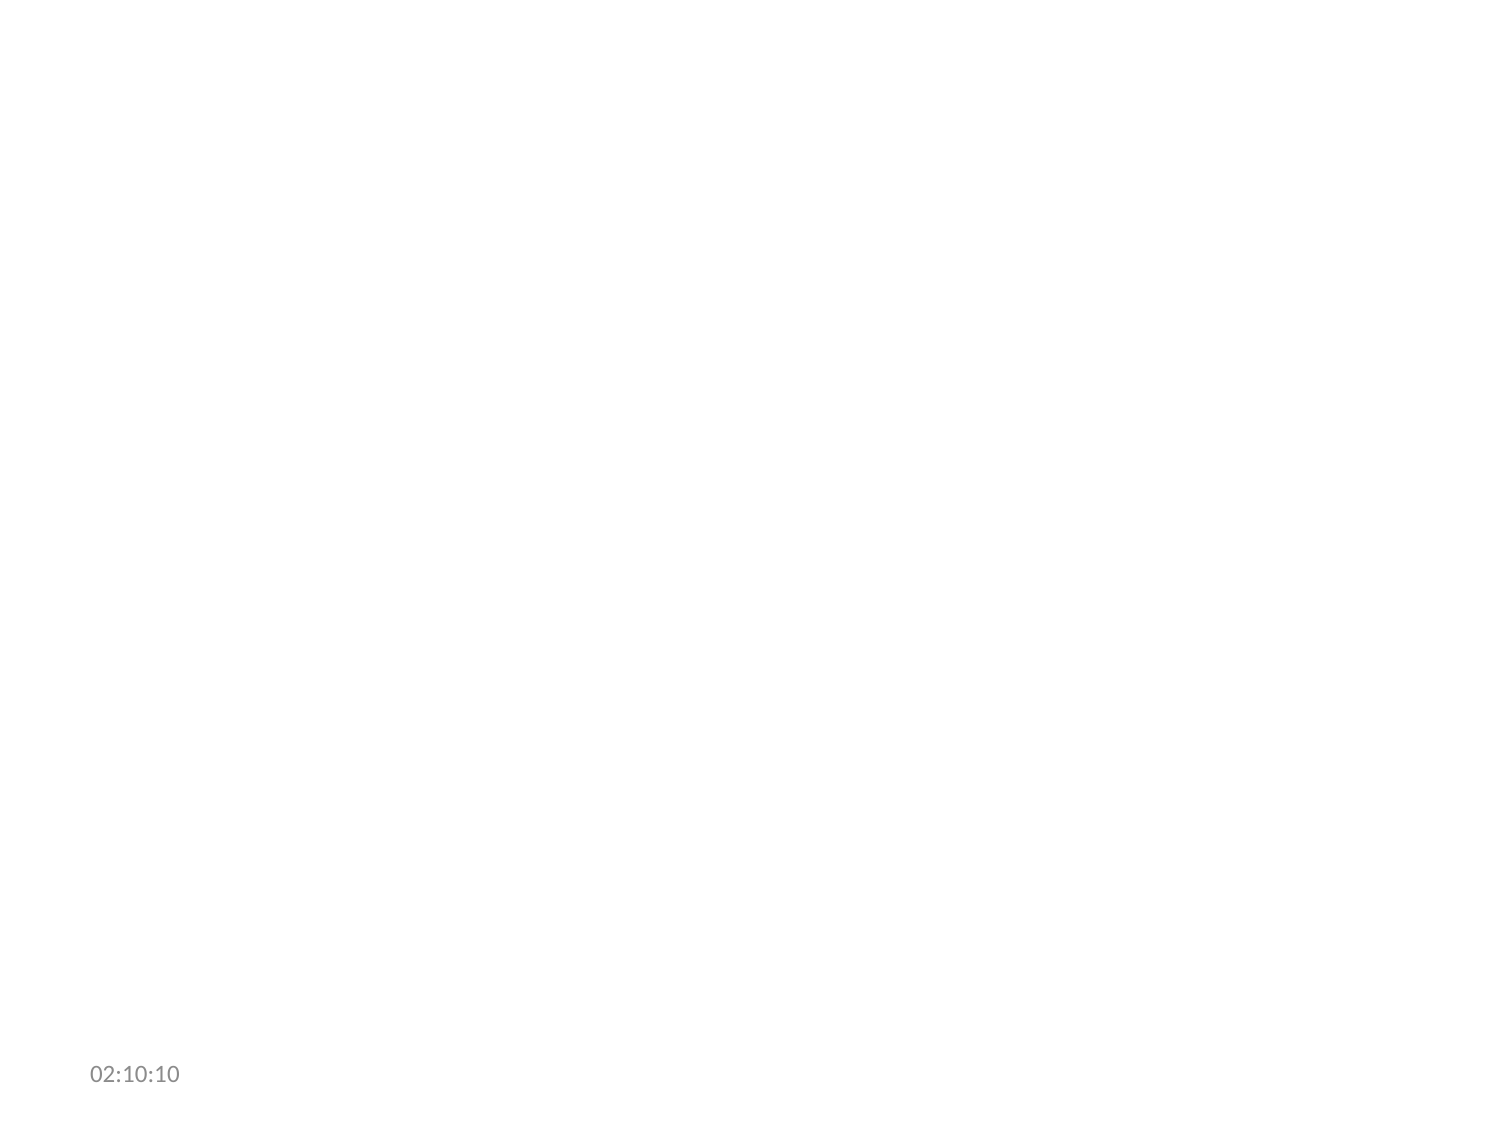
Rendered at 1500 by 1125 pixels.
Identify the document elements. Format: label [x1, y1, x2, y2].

slide_number [75, 1042, 425, 1103]
